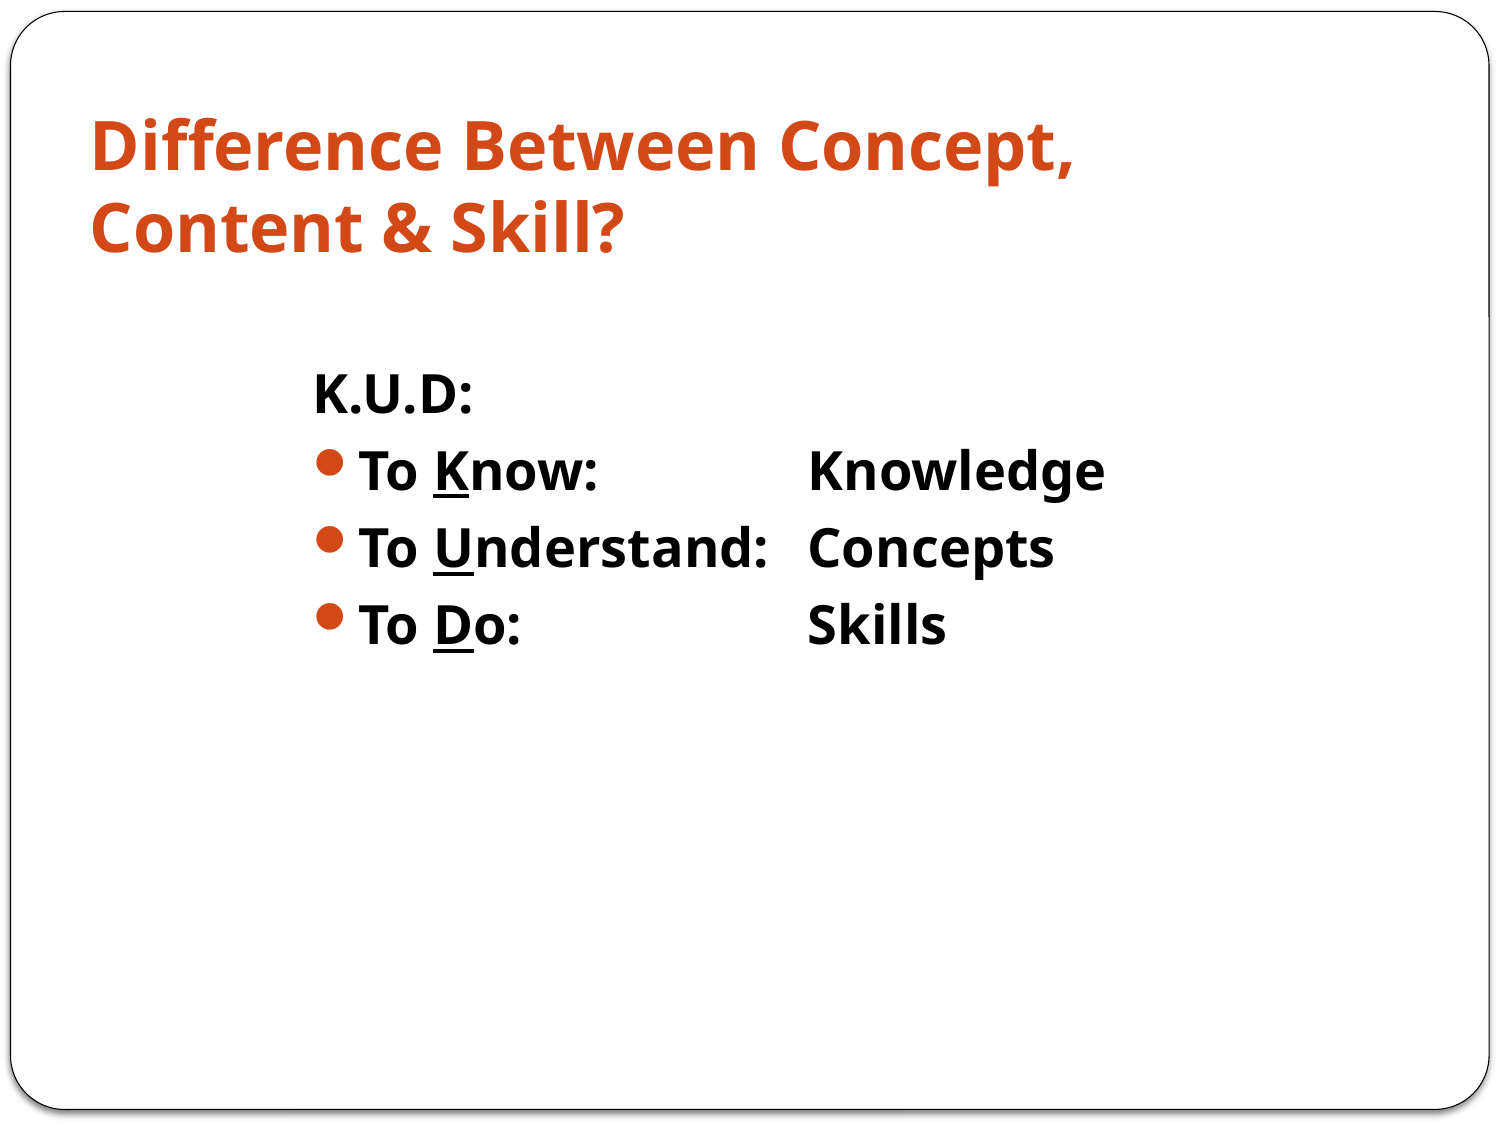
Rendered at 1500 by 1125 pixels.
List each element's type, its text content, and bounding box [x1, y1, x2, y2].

title Difference Between Concept, Content & Skill? [75, 93, 1425, 282]
list K.U.D: To Know: Knowledge To Understand: Concepts To Do: Skills [297, 351, 1372, 1005]
